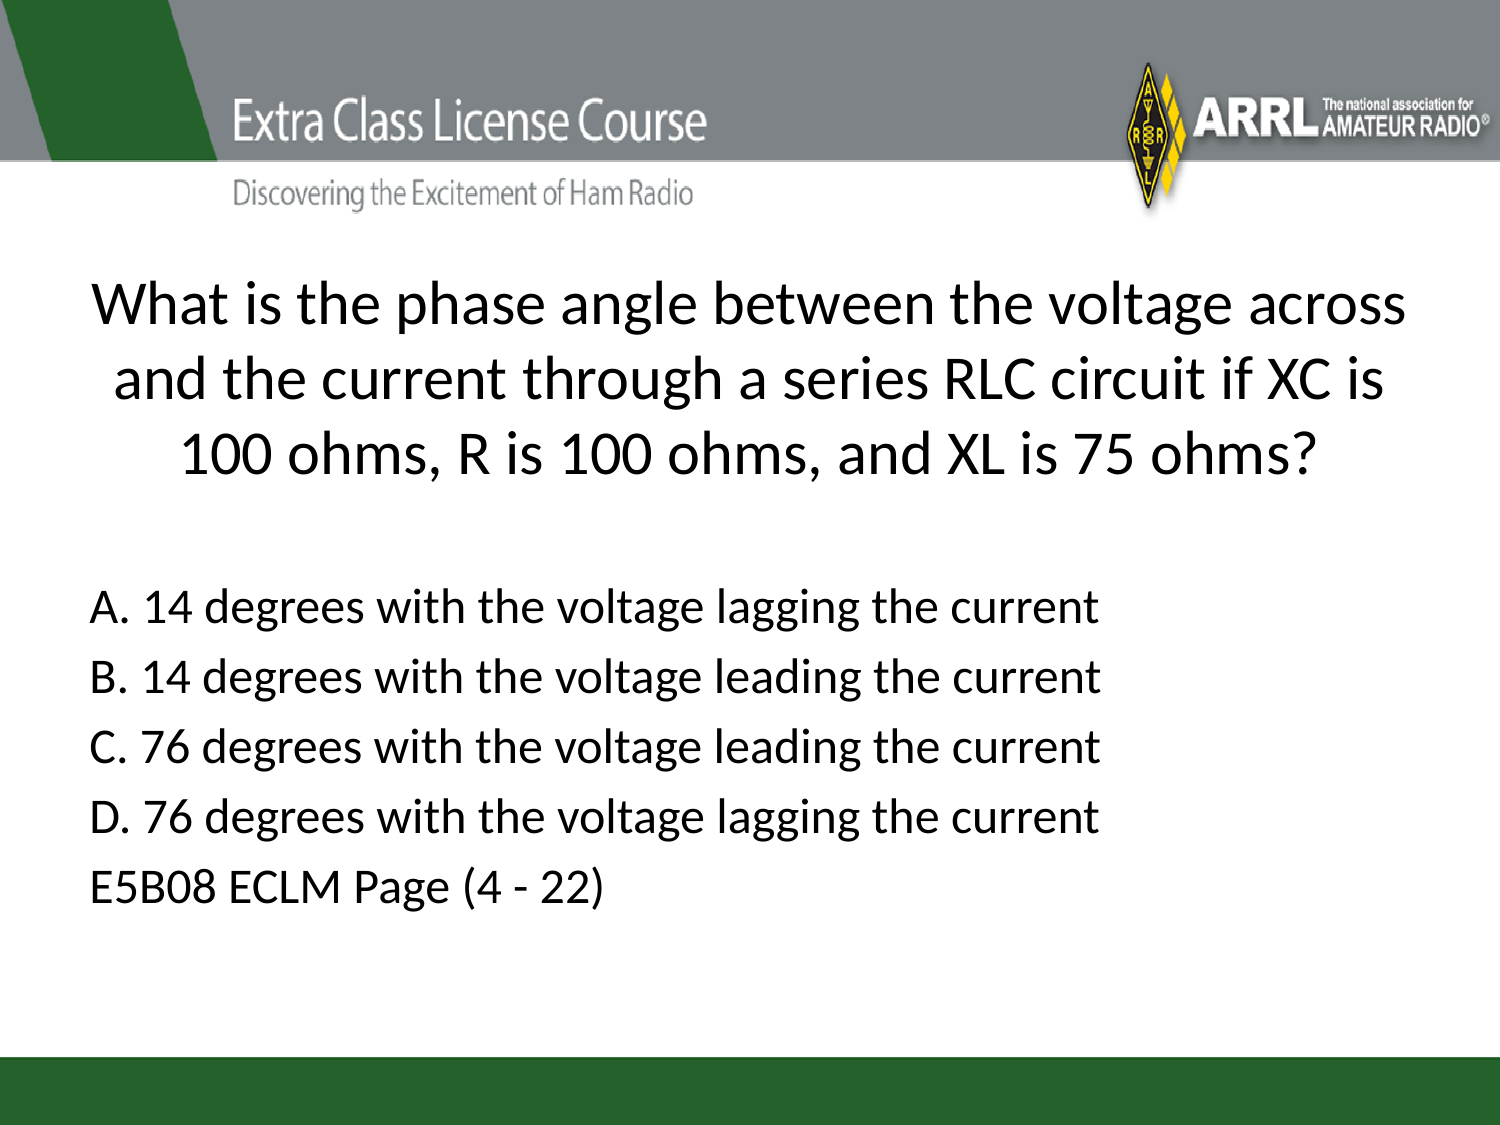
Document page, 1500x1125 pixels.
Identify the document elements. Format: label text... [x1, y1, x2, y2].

title What is the phase angle between the voltage across and the current through a series RLC circuit if XC is 100 ohms, R is 100 ohms, and XL is 75 ohms? [75, 254, 1425, 435]
picture [0, 0, 1500, 1125]
list A. 14 degrees with the voltage lagging the current B. 14 degrees with the voltage leading the current C. 76 degrees with the voltage leading the current D. 76 degrees with the voltage lagging the current E5B08 ECLM Page (4 - 22) [74, 565, 1425, 979]
